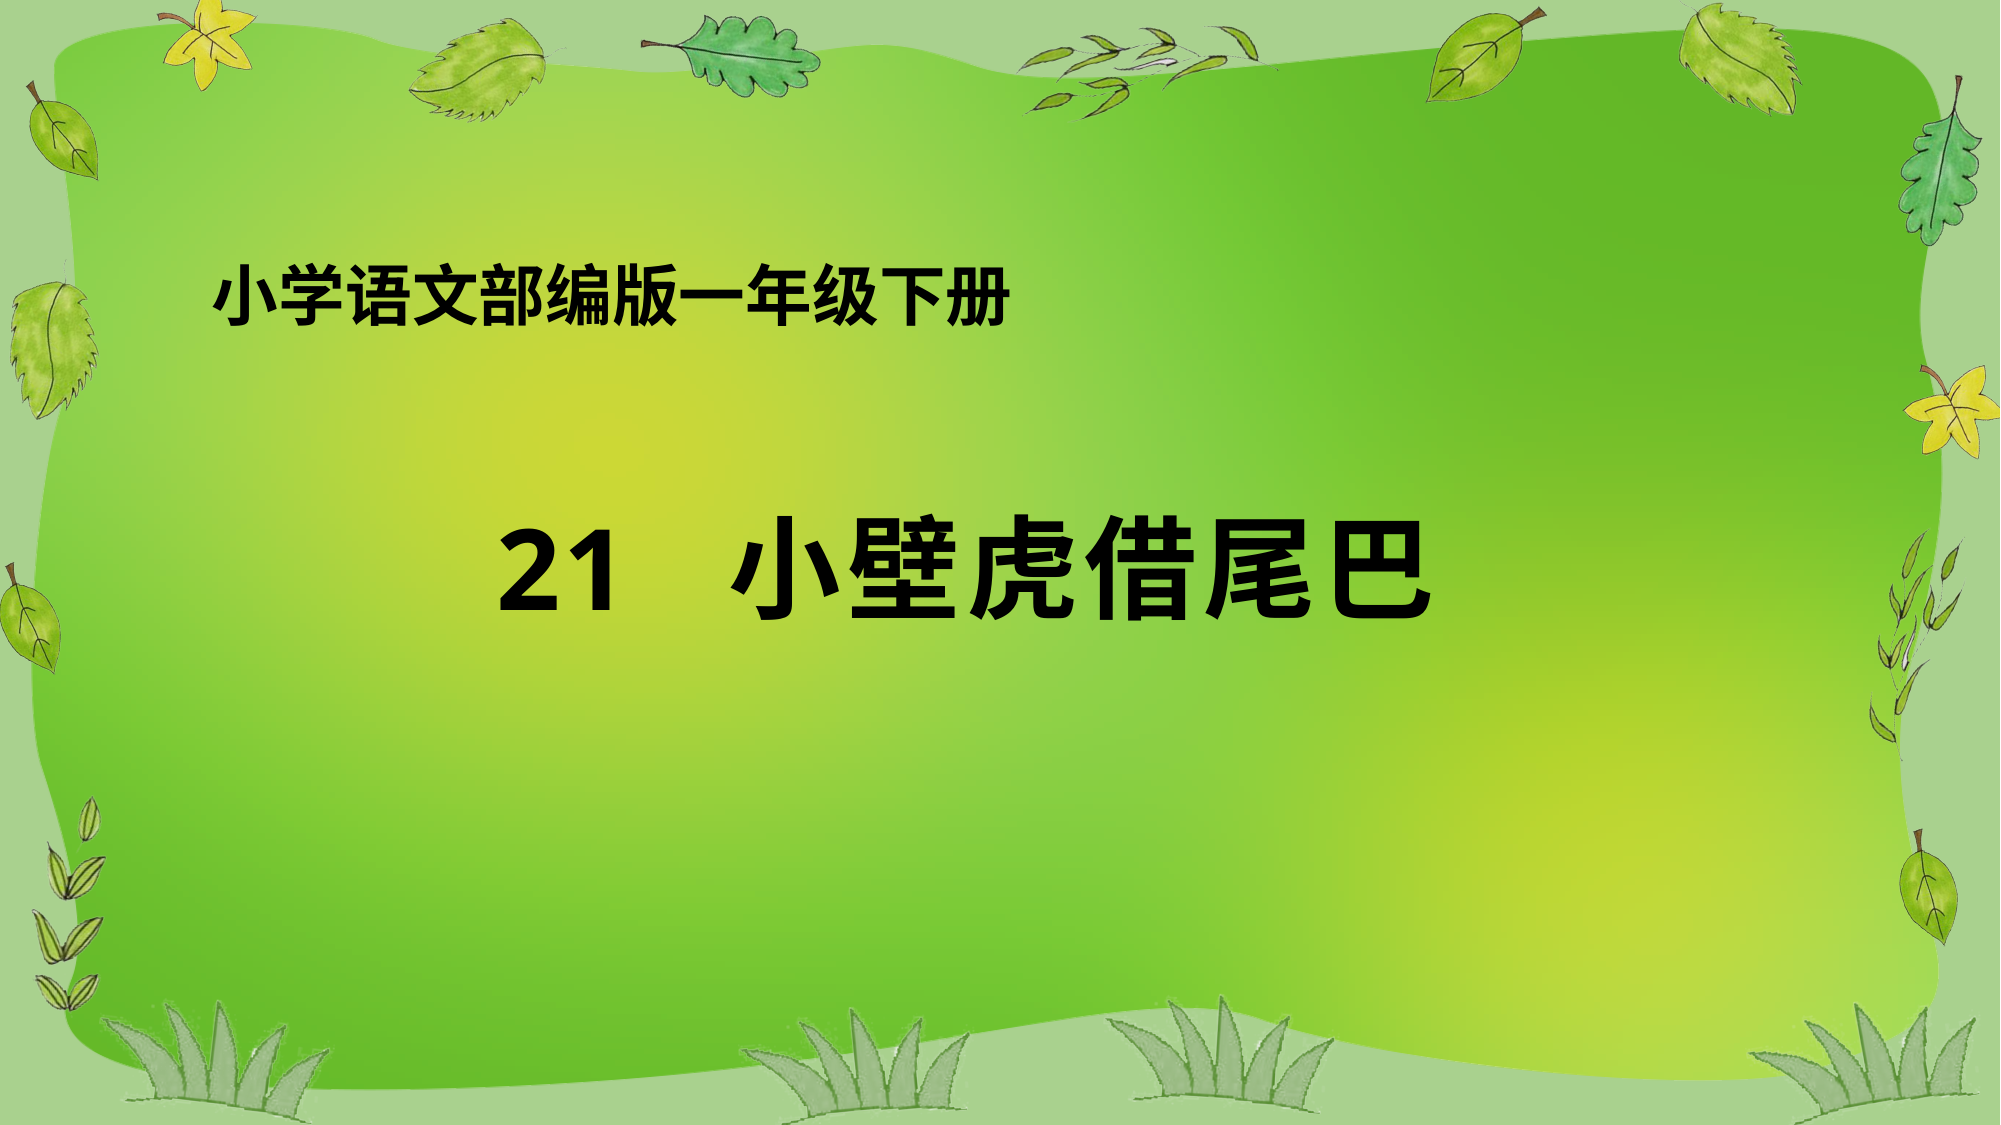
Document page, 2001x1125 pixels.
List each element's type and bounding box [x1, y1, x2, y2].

text_box [0, 0, 2000, 1125]
